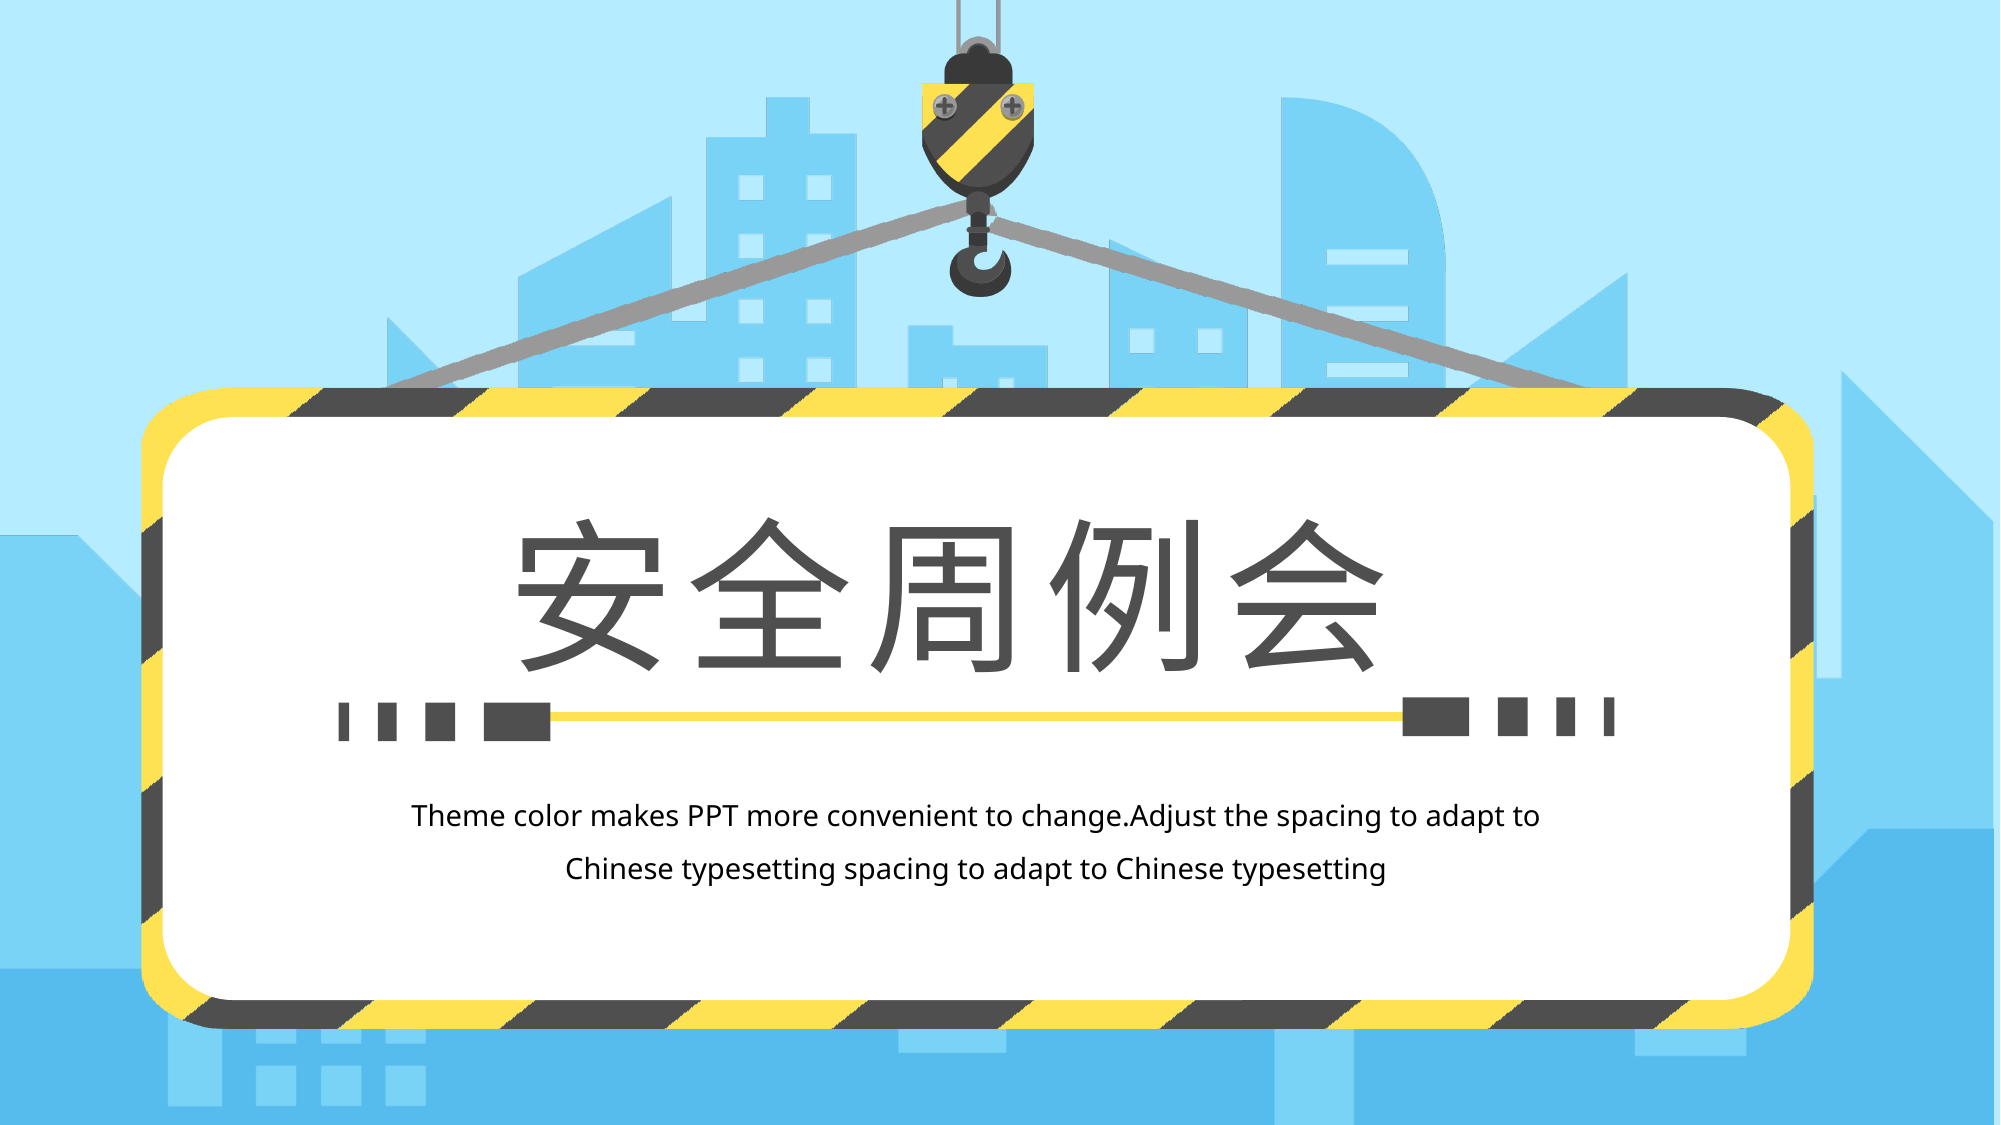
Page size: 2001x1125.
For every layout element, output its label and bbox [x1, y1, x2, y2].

text_box [338, 697, 1615, 742]
picture [0, 0, 2000, 1125]
